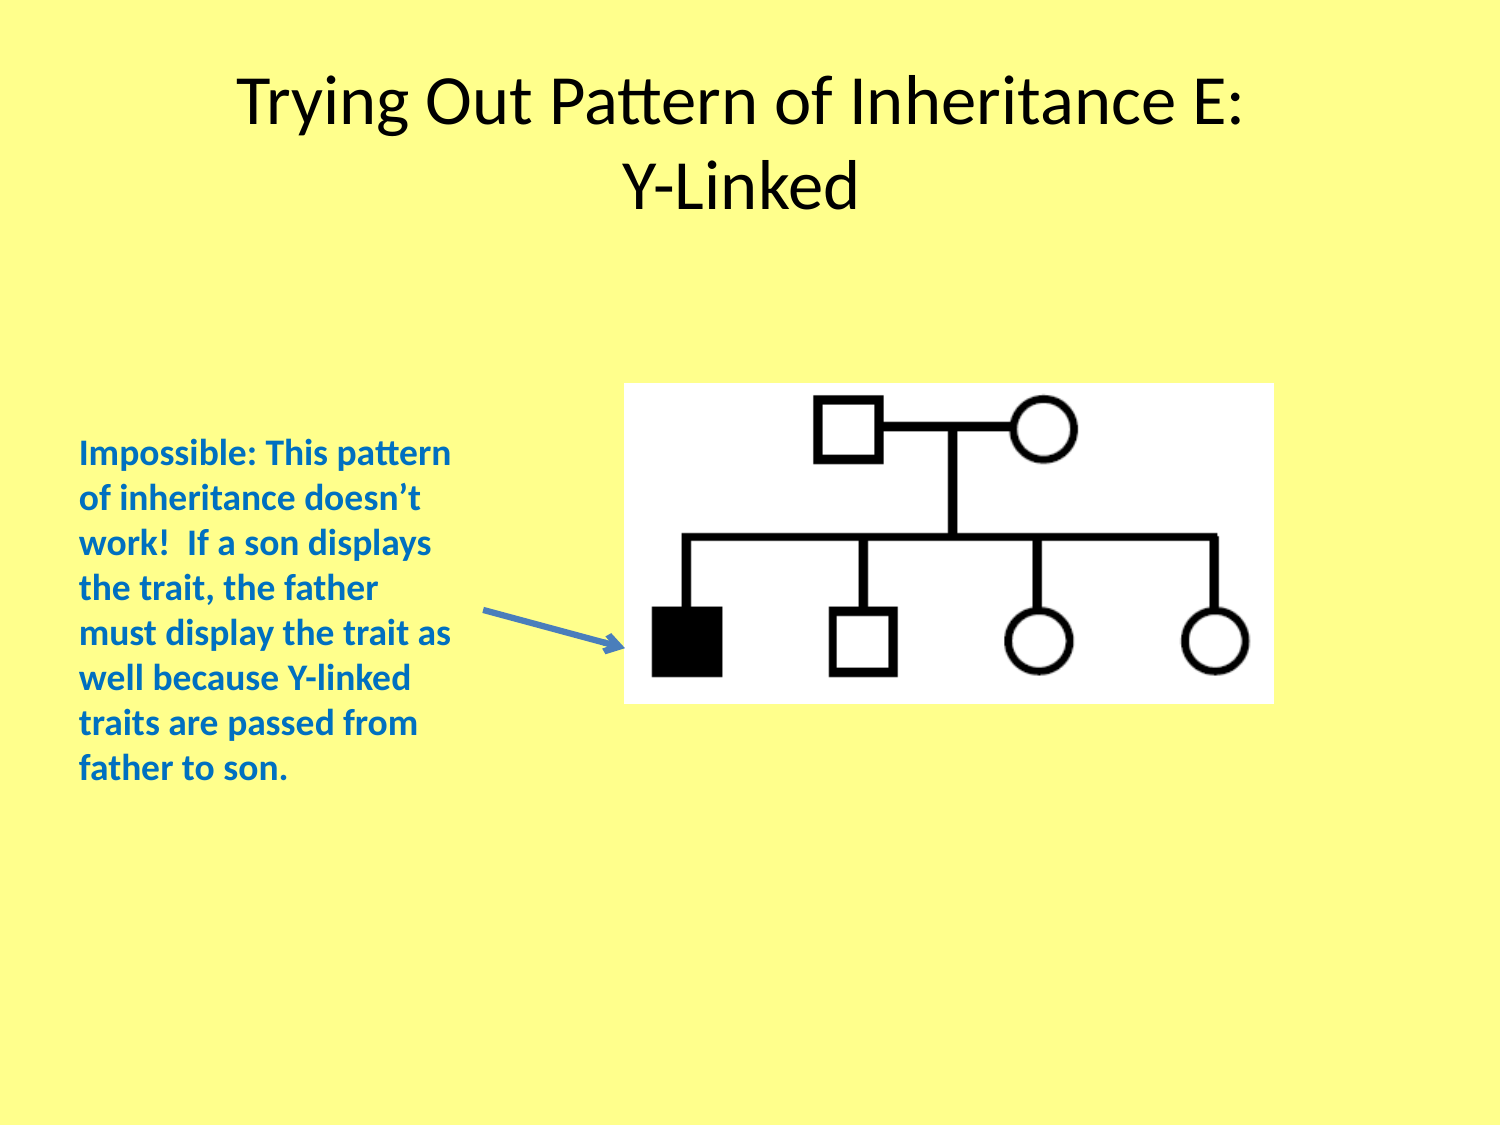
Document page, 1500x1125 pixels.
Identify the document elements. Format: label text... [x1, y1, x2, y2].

title Trying Out Pattern of Inheritance E: Y-Linked [75, 45, 1425, 233]
text_box Impossible: This pattern of inheritance doesn’t work! If a son displays the trait, the father must display the trait as well because Y-linked traits are passed from father to son. [64, 420, 468, 796]
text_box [482, 609, 626, 649]
picture [624, 382, 1274, 704]
